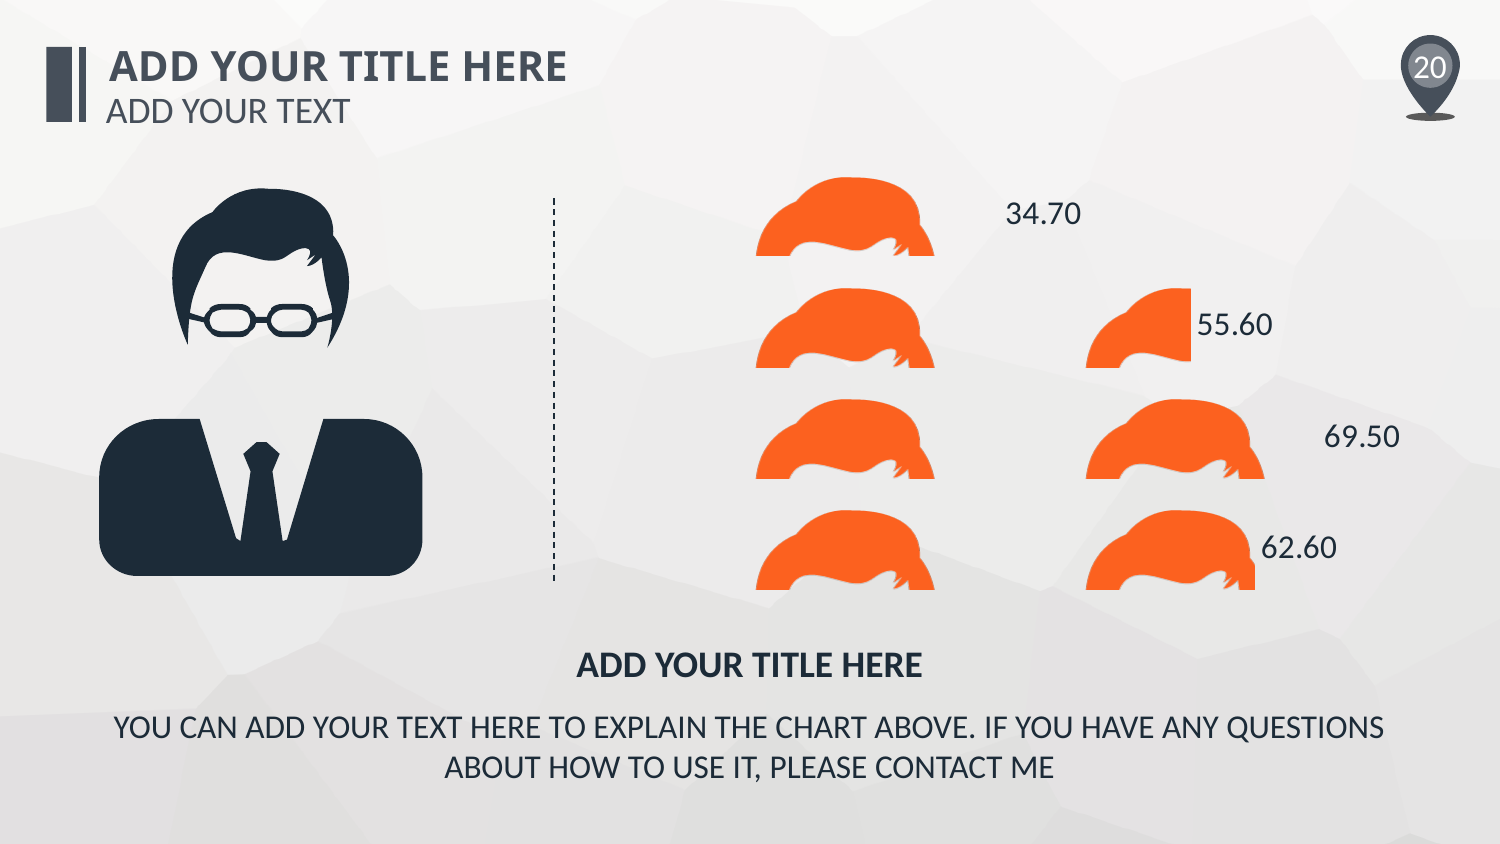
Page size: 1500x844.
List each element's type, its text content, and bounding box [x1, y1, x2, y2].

text_box ADD YOUR TITLE HERE [94, 32, 583, 97]
text_box ADD YOUR TEXT [91, 78, 366, 139]
picture [0, 0, 1500, 844]
chart [665, 151, 1430, 615]
slide_number 20 [1254, 42, 1500, 88]
text_box [44, 45, 74, 124]
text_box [98, 184, 424, 577]
text_box YOU CAN ADD YOUR TEXT HERE TO EXPLAIN THE CHART ABOVE. IF YOU HAVE ANY QUESTIONS ABOUT HOW TO USE IT, PLEASE CONTACT ME [89, 698, 1411, 793]
text_box ADD YOUR TITLE HERE [561, 632, 939, 692]
